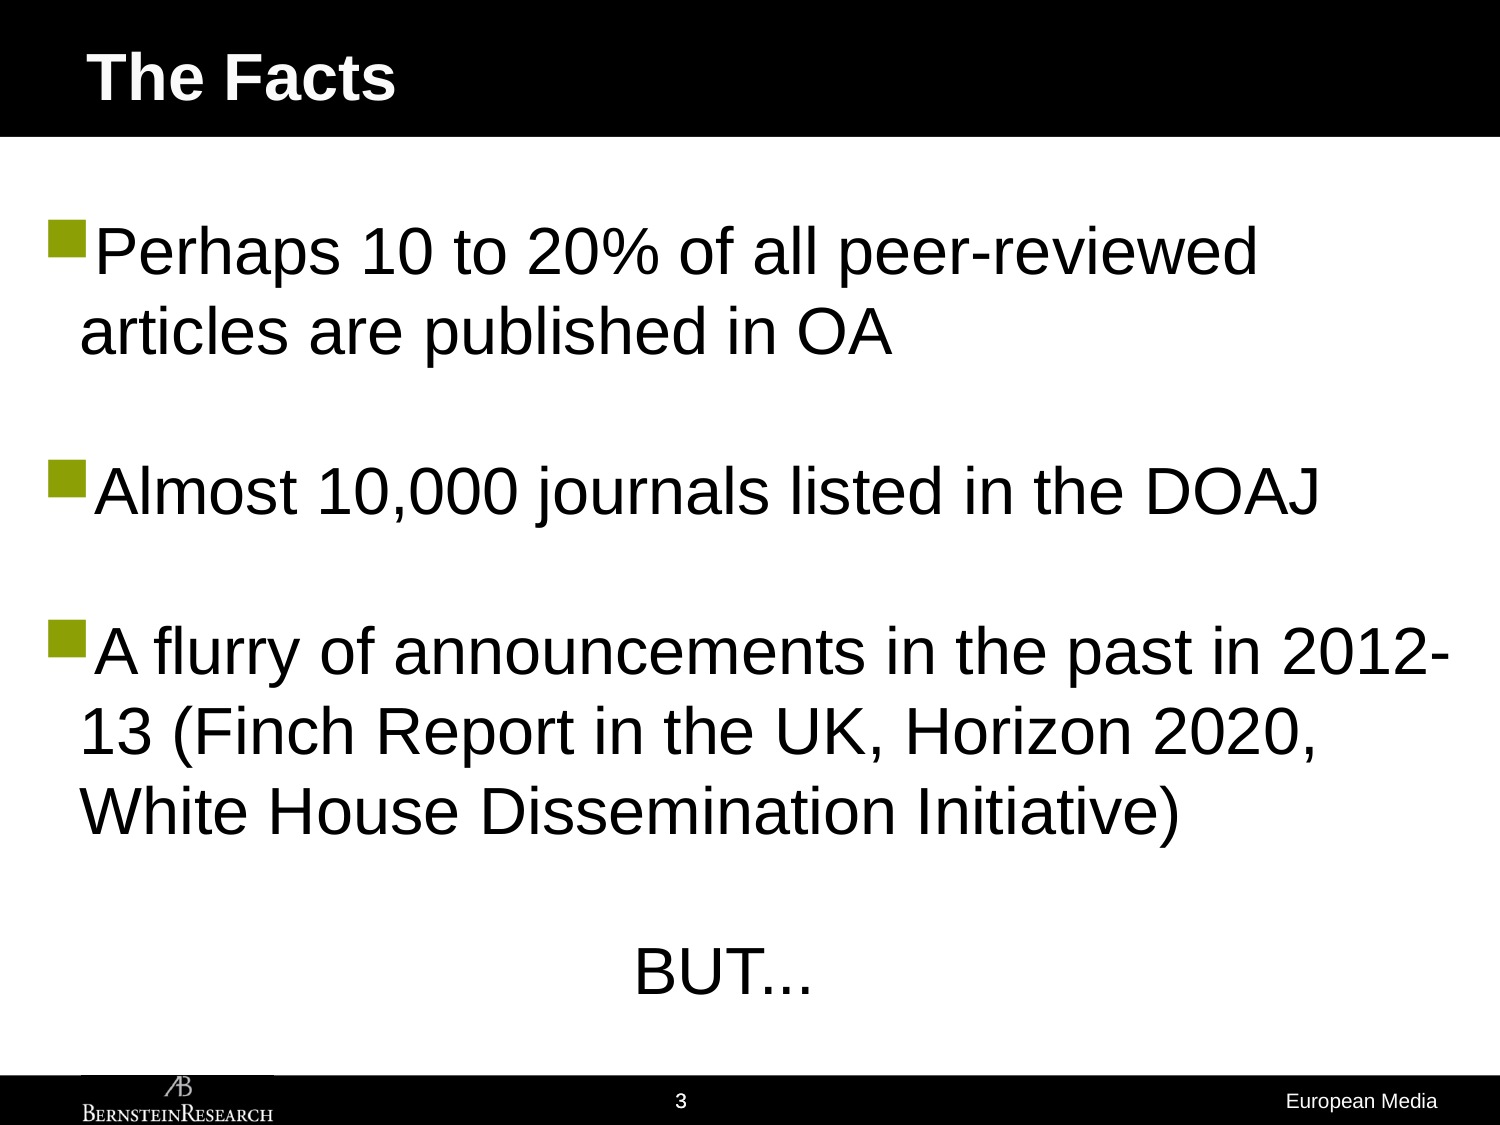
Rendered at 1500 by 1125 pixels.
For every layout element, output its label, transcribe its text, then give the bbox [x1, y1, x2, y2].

text_box The Facts [86, 39, 1451, 116]
list Perhaps 10 to 20% of all peer-reviewed articles are published in OA Almost 10,000 journals listed in the DOAJ A flurry of announcements in the past in 2012-13 (Finch Report in the UK, Horizon 2020, White House Dissemination Initiative) BUT... [41, 207, 1459, 1065]
picture [81, 1075, 274, 1122]
